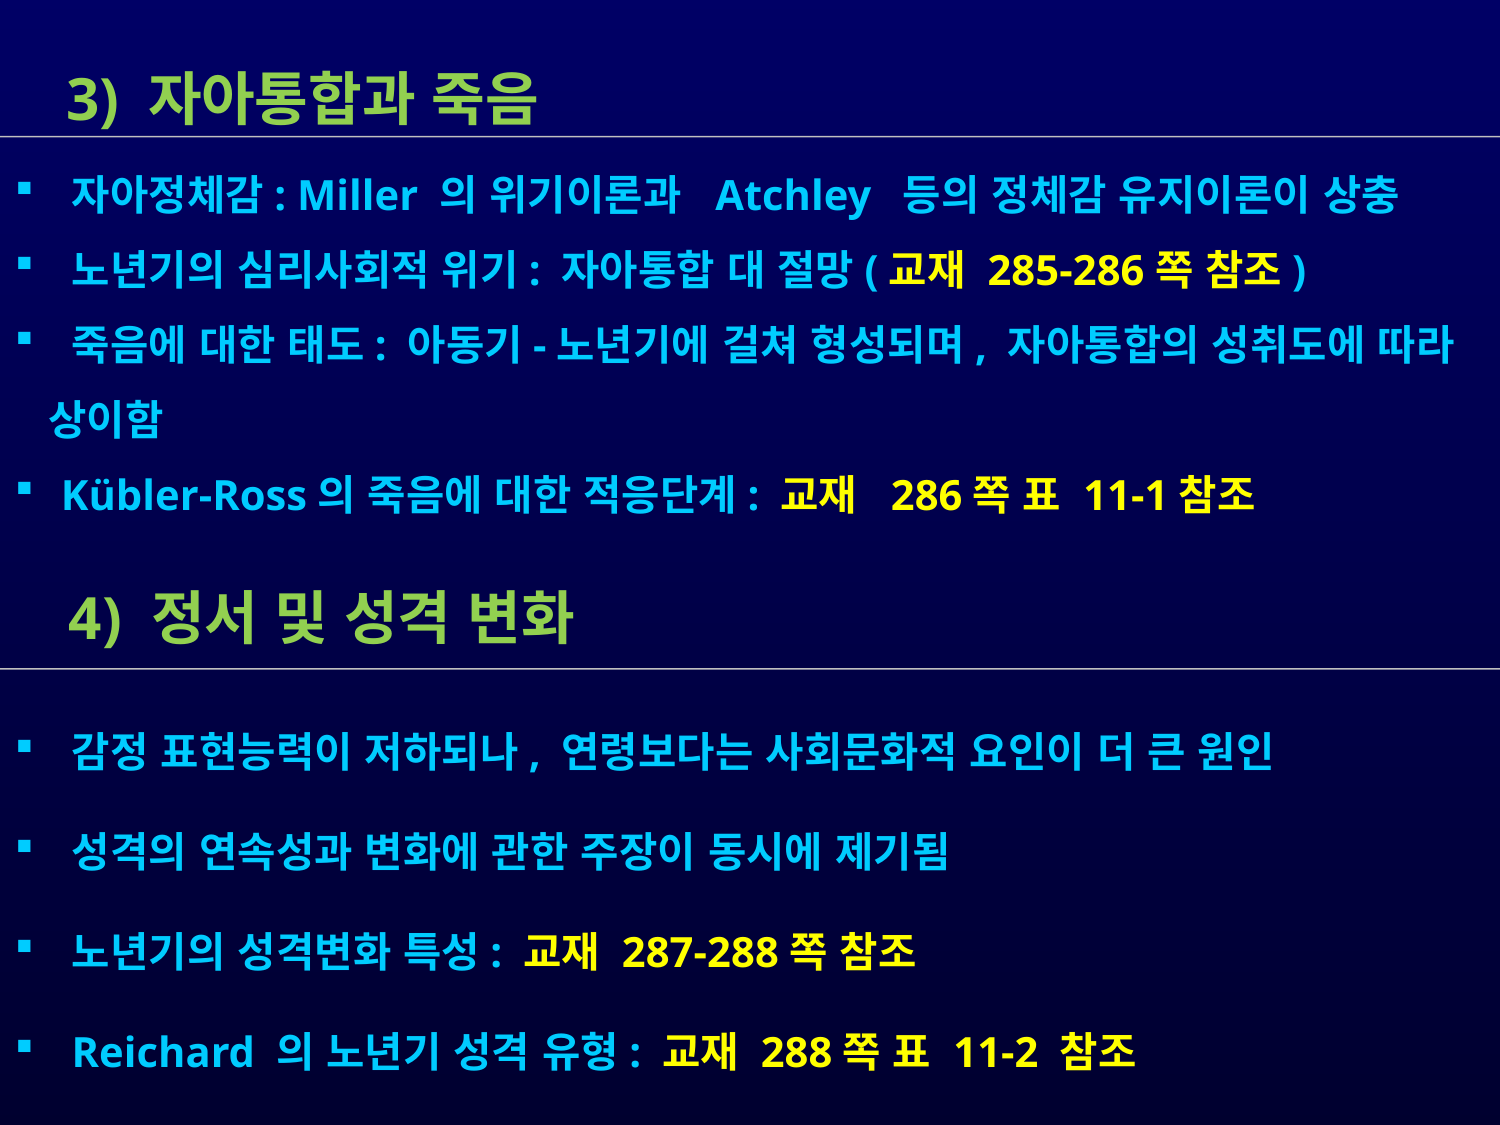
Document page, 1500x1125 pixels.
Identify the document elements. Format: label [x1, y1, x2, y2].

text_box [0, 54, 1500, 1070]
